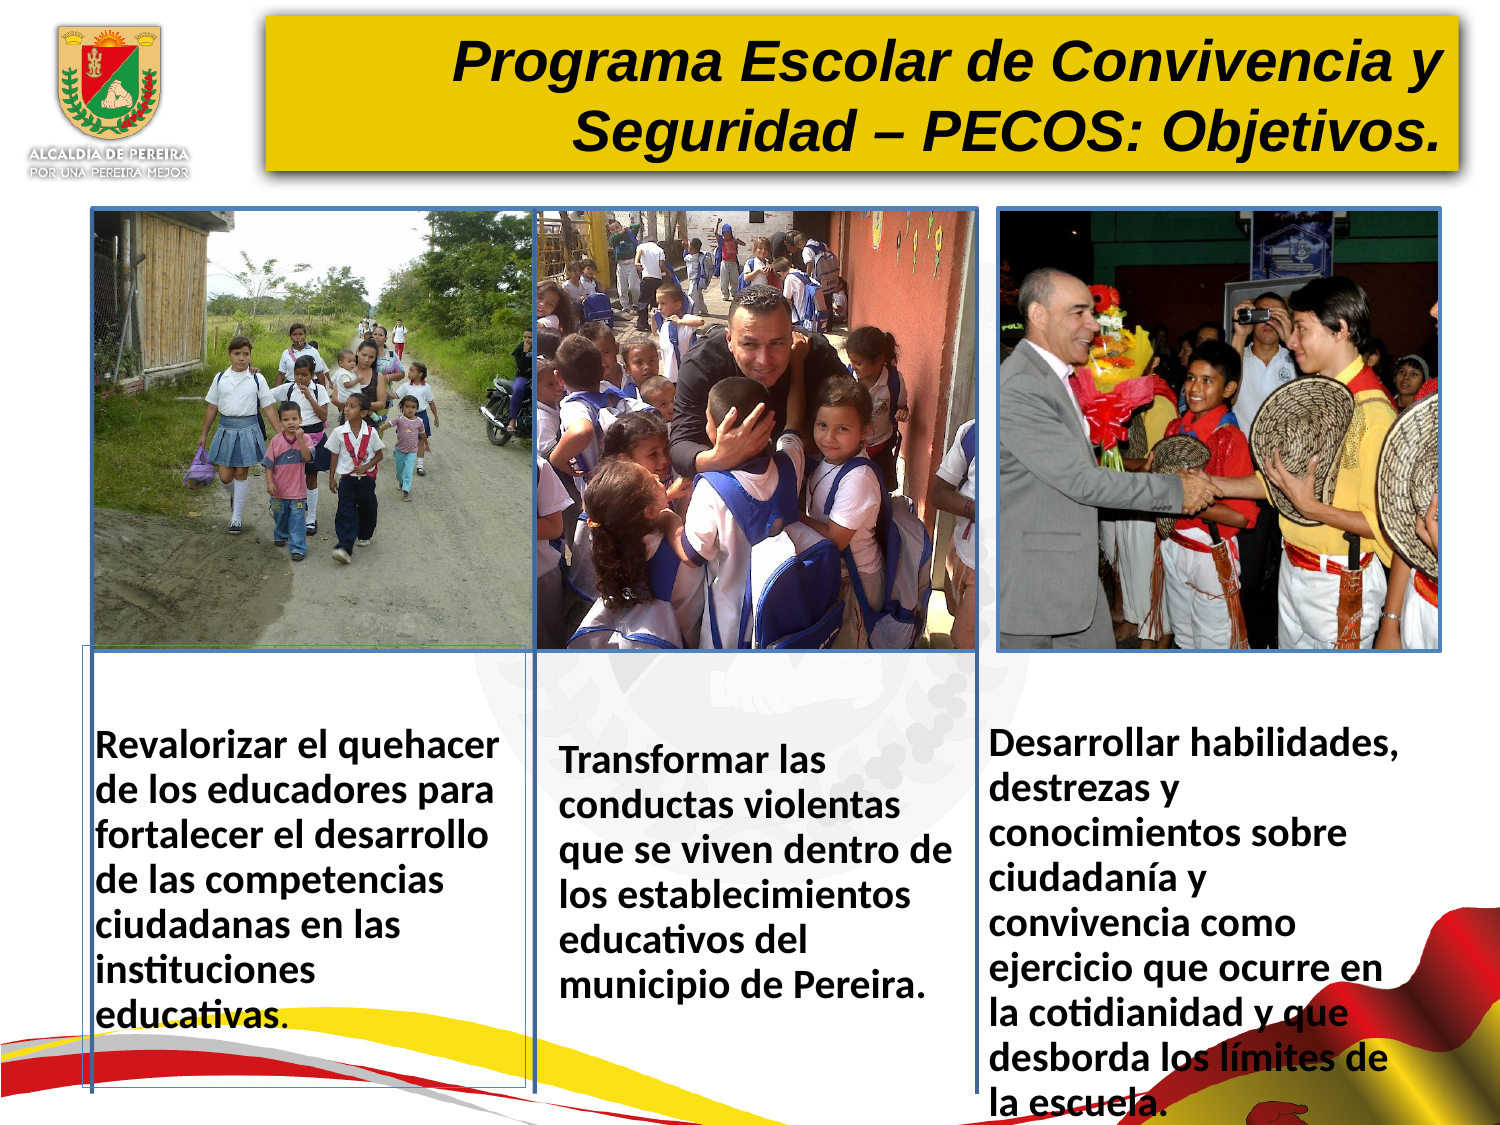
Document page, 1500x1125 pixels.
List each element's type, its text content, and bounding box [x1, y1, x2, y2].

text_box Programa Escolar de Convivencia y Seguridad – PECOS: Objetivos. [265, 16, 1459, 171]
picture [0, 0, 1500, 1125]
subtitle [81, 152, 1395, 206]
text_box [29, 207, 1483, 1095]
